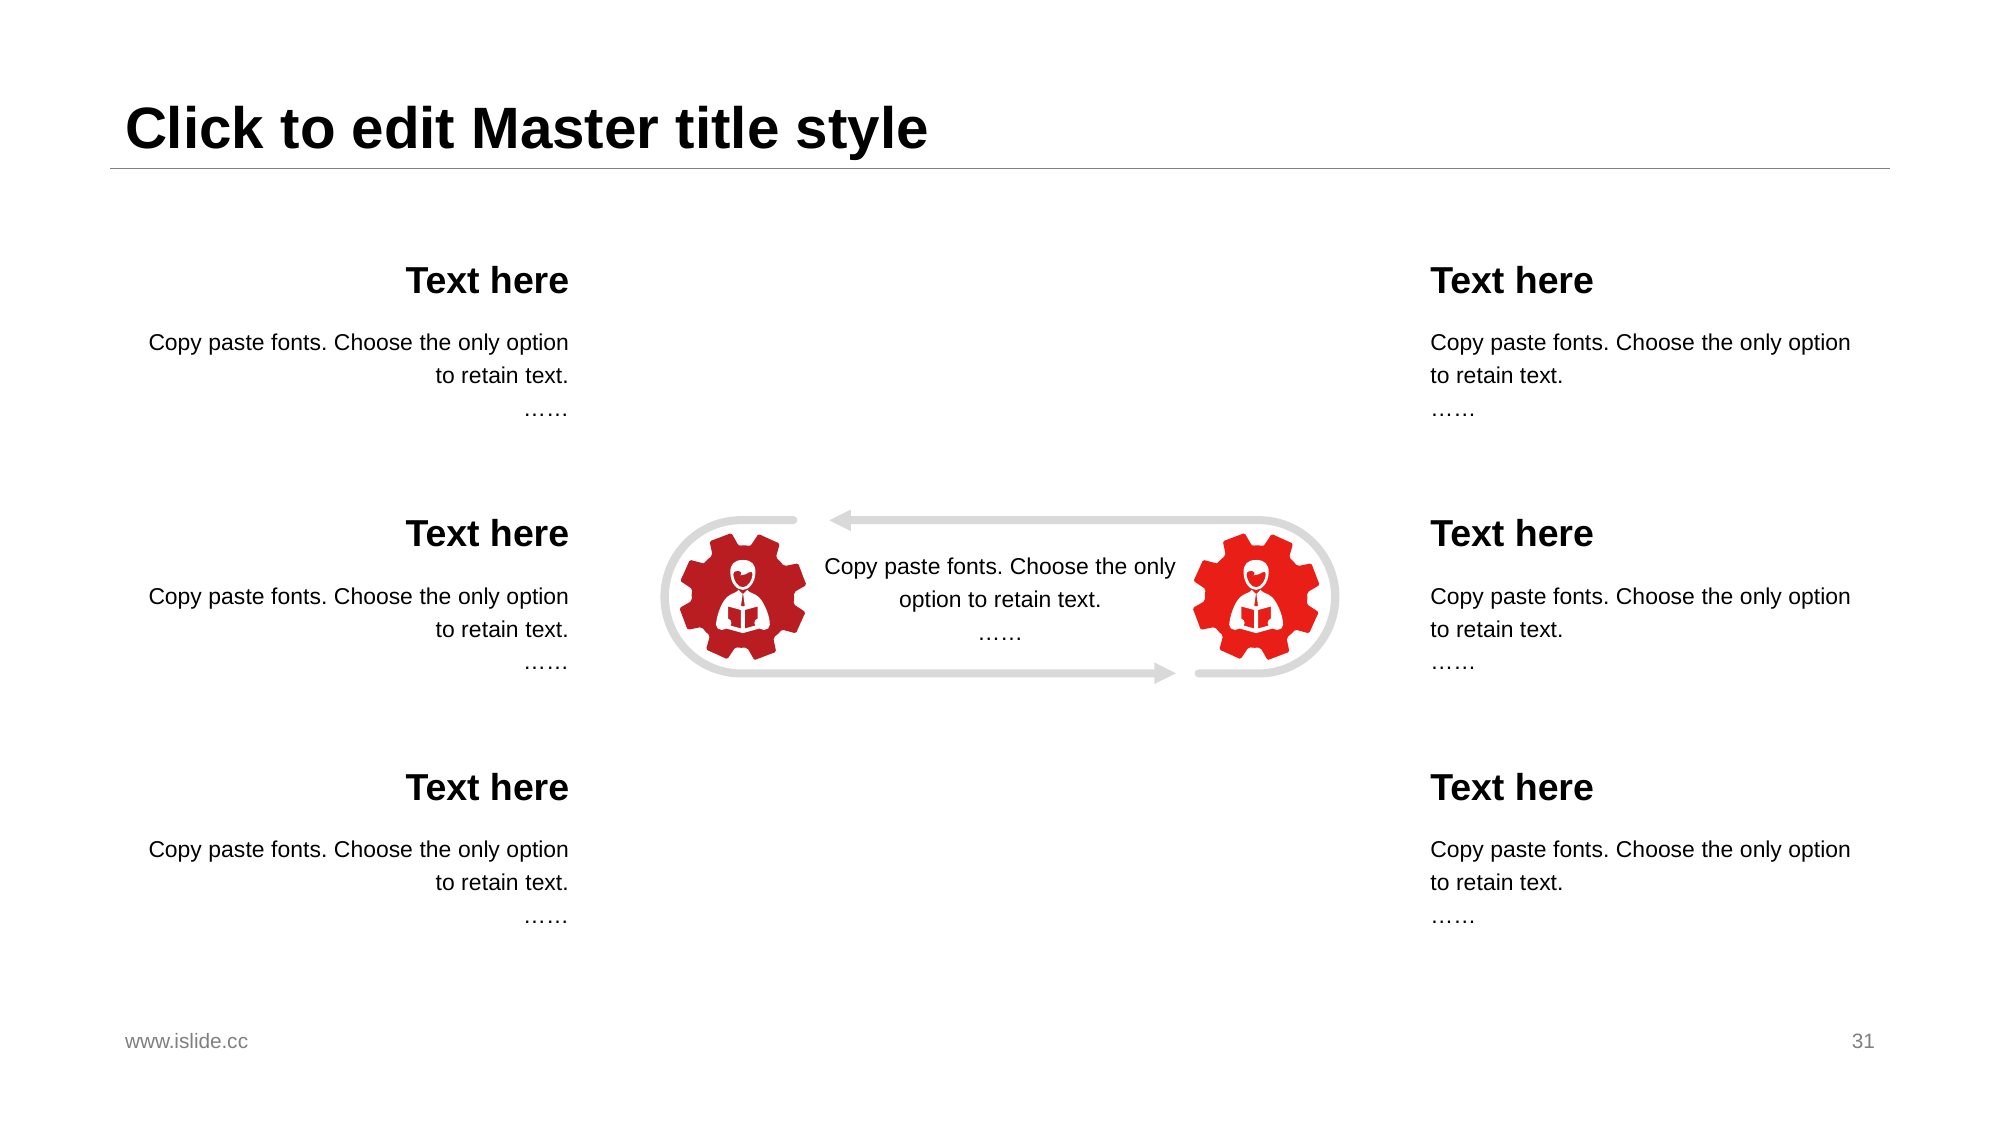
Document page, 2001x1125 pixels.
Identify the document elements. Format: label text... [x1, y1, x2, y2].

footer www.islide.cc [109, 1023, 790, 1058]
slide_number 31 [1412, 1023, 1890, 1058]
title Click to edit Master title style [109, 0, 1890, 169]
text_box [109, 242, 1890, 952]
